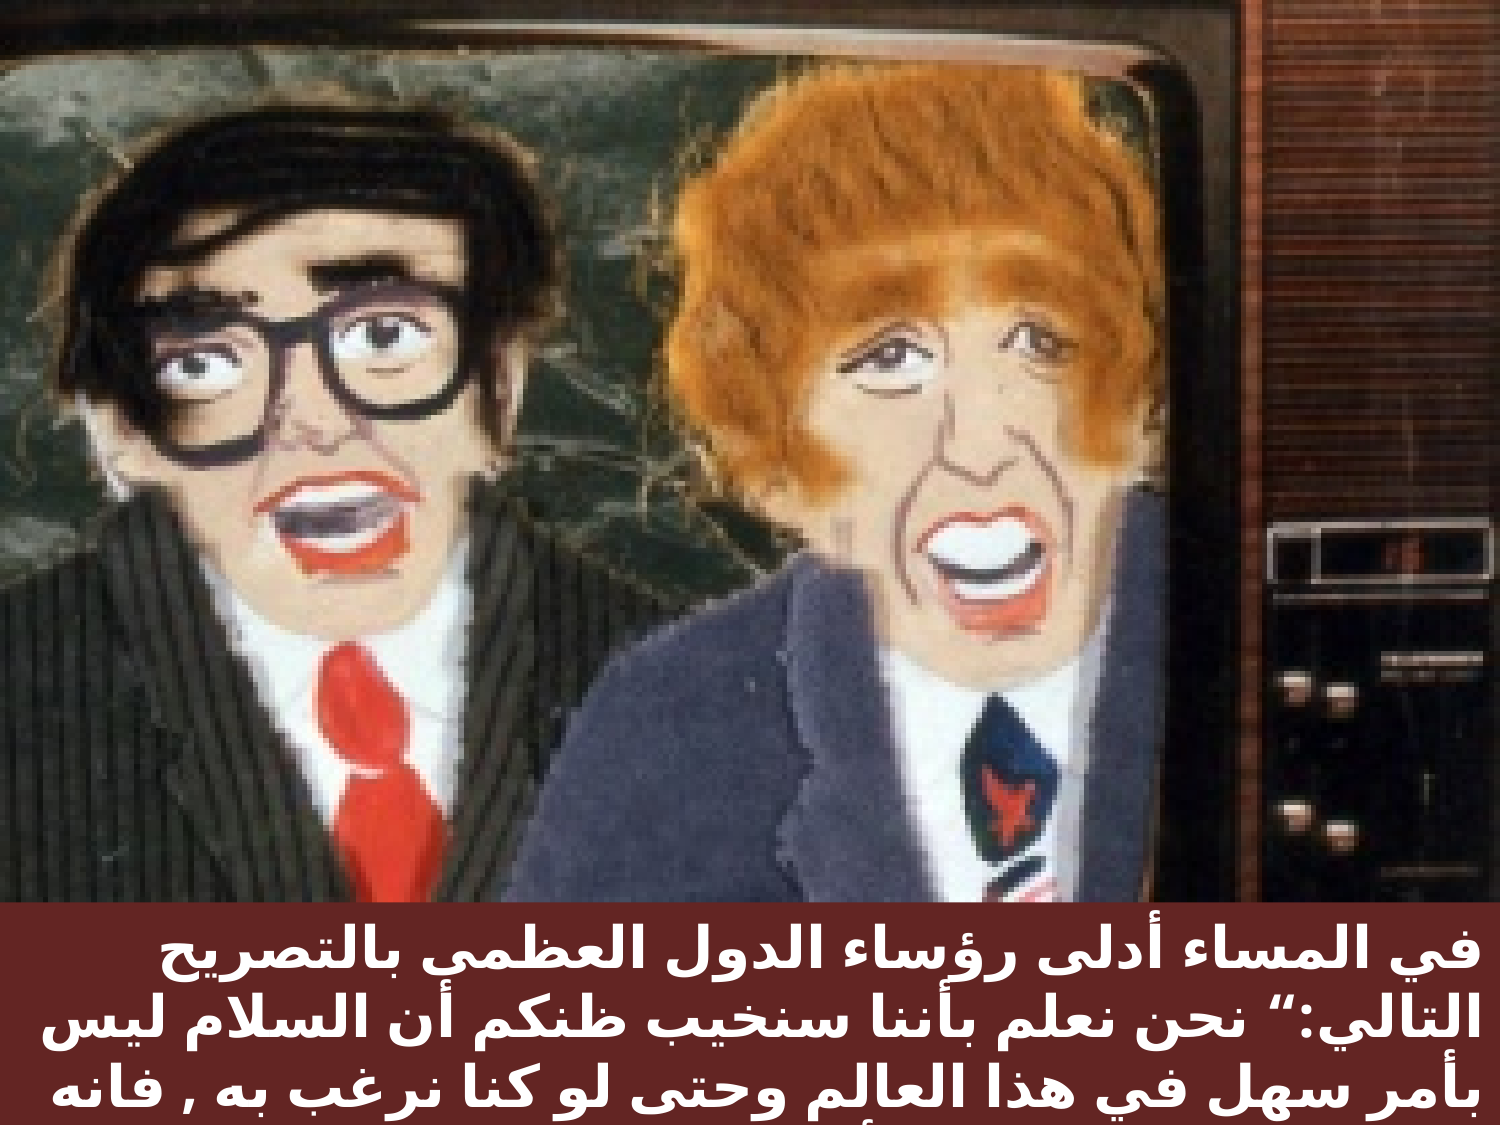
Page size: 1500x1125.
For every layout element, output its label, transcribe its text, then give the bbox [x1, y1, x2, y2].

text_box في المساء أدلى رؤساء الدول العظمى بالتصريح التالي:“ نحن نعلم بأننا سنخيب ظنكم أن السلام ليس بأمر سهل في هذا العالم وحتى لو كنا نرغب به , فانه من غير الممكن تدمير أسلحتنا وصواريخنا النووية ”... [0, 909, 1500, 1125]
picture [0, 0, 1500, 903]
